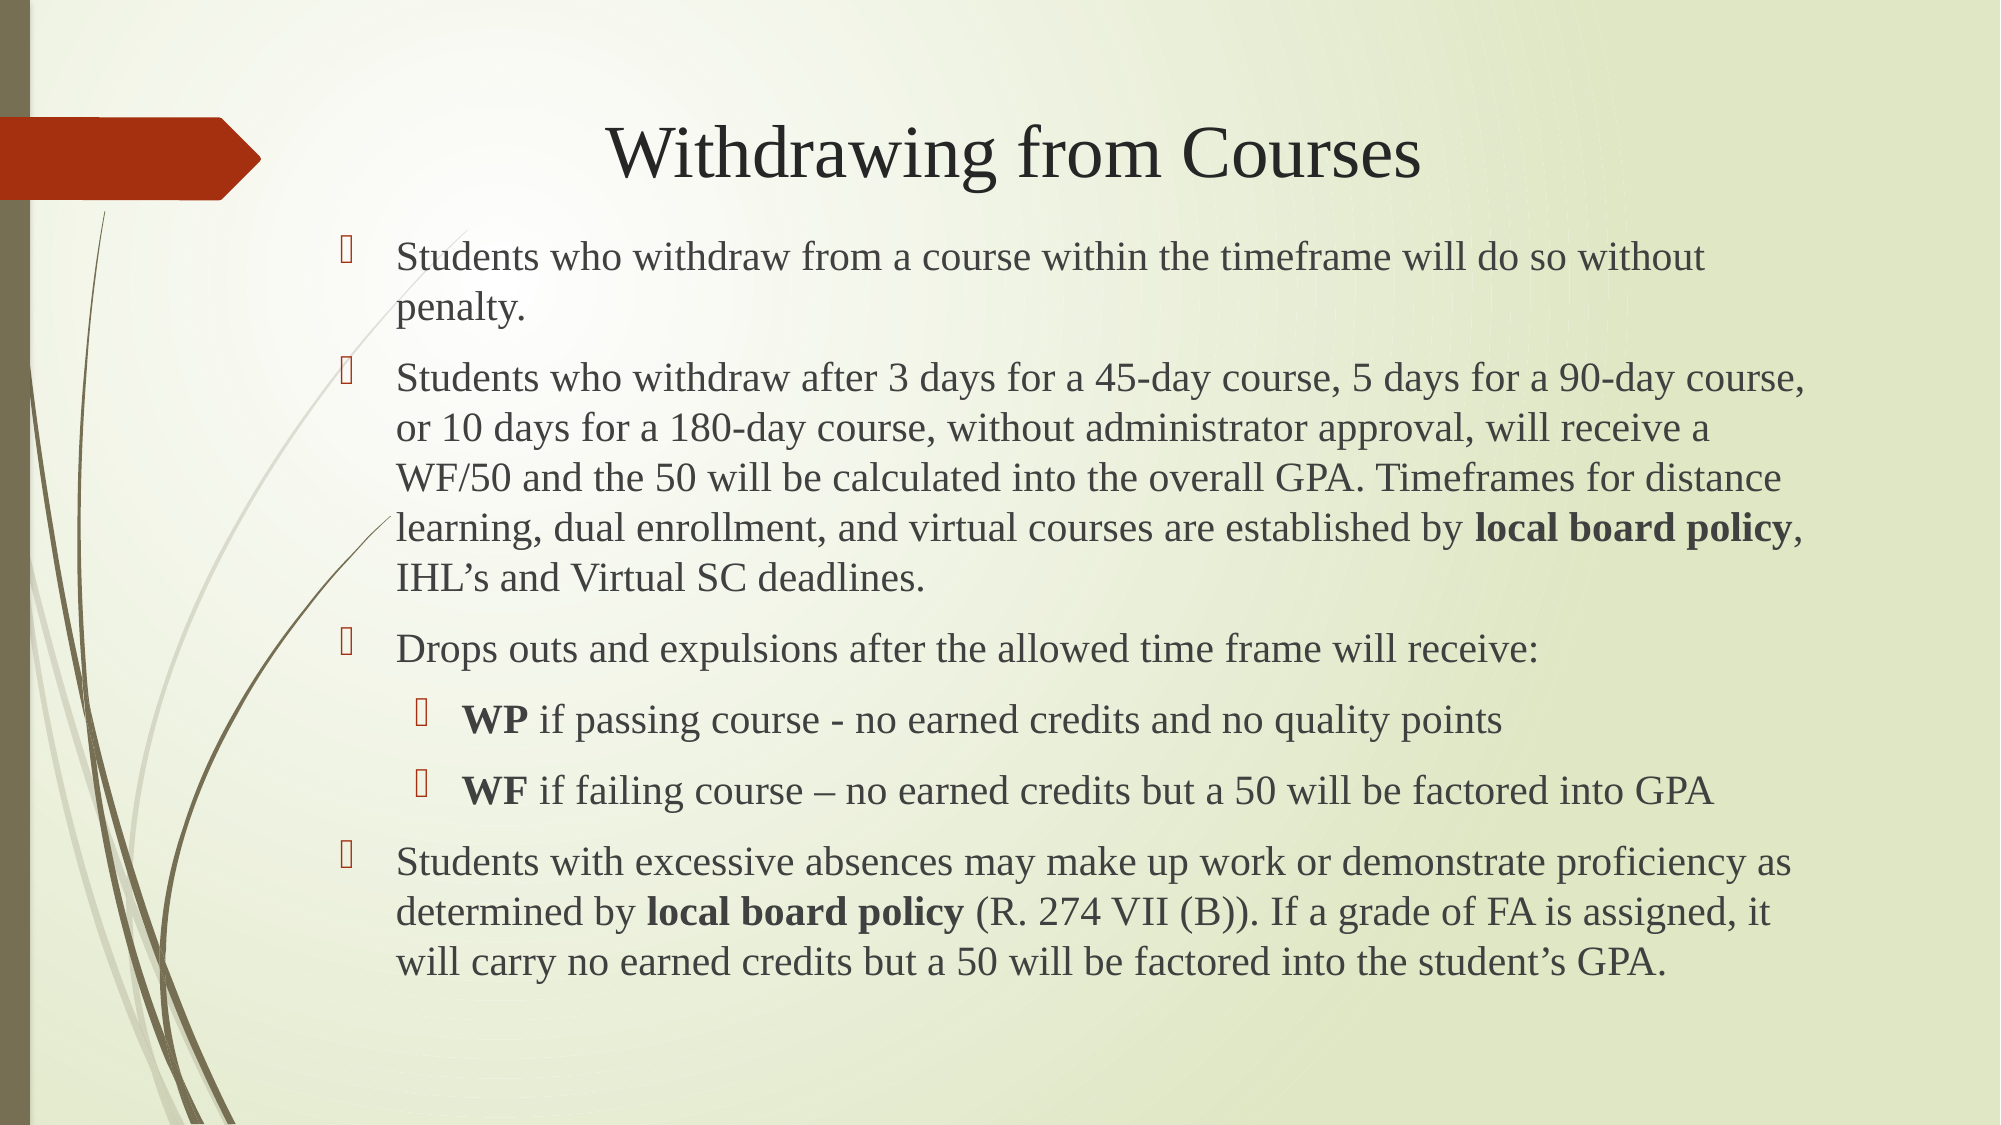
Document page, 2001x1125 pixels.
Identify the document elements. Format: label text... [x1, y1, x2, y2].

list Students who withdraw from a course within the timeframe will do so without penalty. Students who withdraw after 3 days for a 45-day course, 5 days for a 90-day course, or 10 days for a 180-day course, without administrator approval, will receive a WF/50 and the 50 will be calculated into the overall GPA. Timeframes for distance learning, dual enrollment, and virtual courses are established by local board policy, IHL’s and Virtual SC deadlines. Drops outs and expulsions after the allowed time frame will receive: WP if passing course - no earned credits and no quality points WF if failing course – no earned credits but a 50 will be factored into GPA Students with excessive absences may make up work or demonstrate proficiency as determined by local board policy (R. 274 VII (B)). If a grade of FA is assigned, it will carry no earned credits but a 50 will be factored into the student’s GPA. [324, 221, 1852, 1125]
title Withdrawing from Courses [283, 94, 1746, 222]
